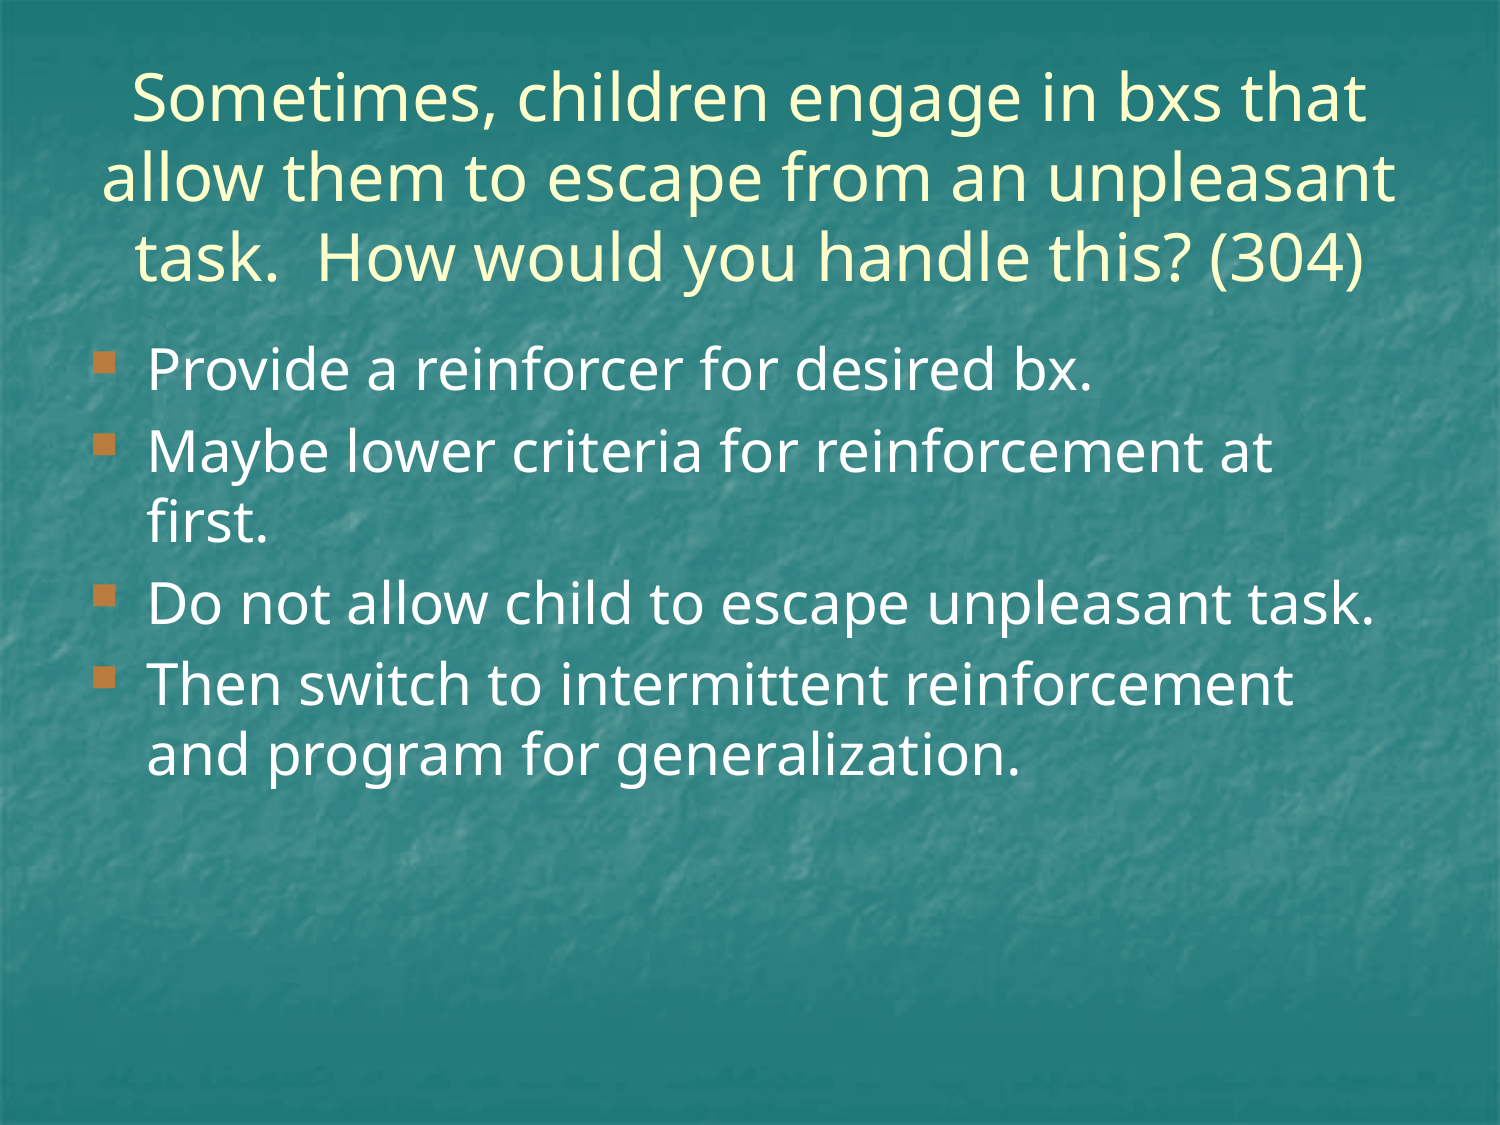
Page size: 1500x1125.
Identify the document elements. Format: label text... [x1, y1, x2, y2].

list Provide a reinforcer for desired bx. Maybe lower criteria for reinforcement at first. Do not allow child to escape unpleasant task. Then switch to intermittent reinforcement and program for generalization. [74, 324, 1426, 1001]
title Sometimes, children engage in bxs that allow them to escape from an unpleasant task. How would you handle this? (304) [74, 62, 1426, 288]
